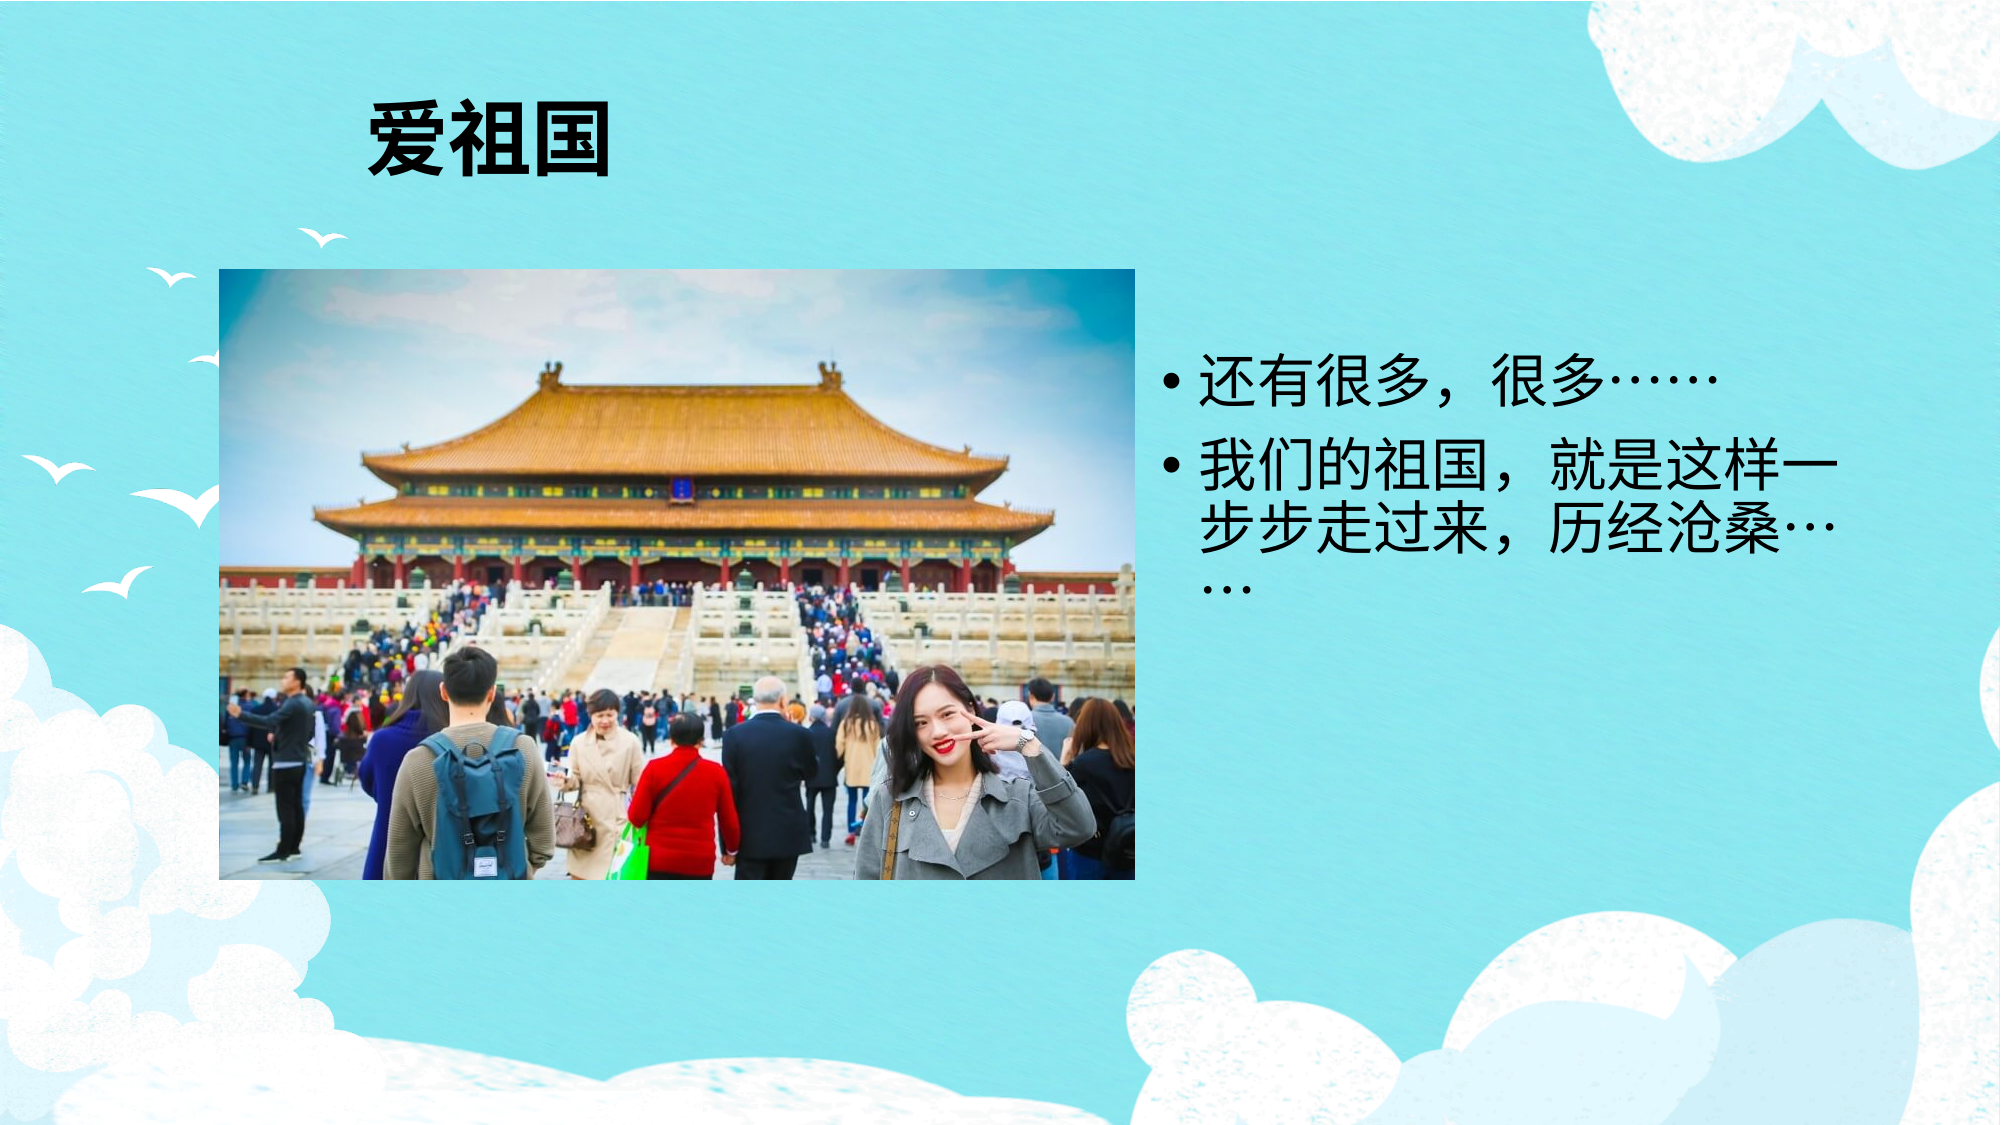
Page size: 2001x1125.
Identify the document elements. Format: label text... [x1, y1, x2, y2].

text_box 爱祖国 [350, 78, 712, 194]
list 还有很多，很多…… 我们的祖国，就是这样一步步走过来，历经沧桑…… [1146, 345, 1862, 676]
picture [0, 0, 2000, 1125]
